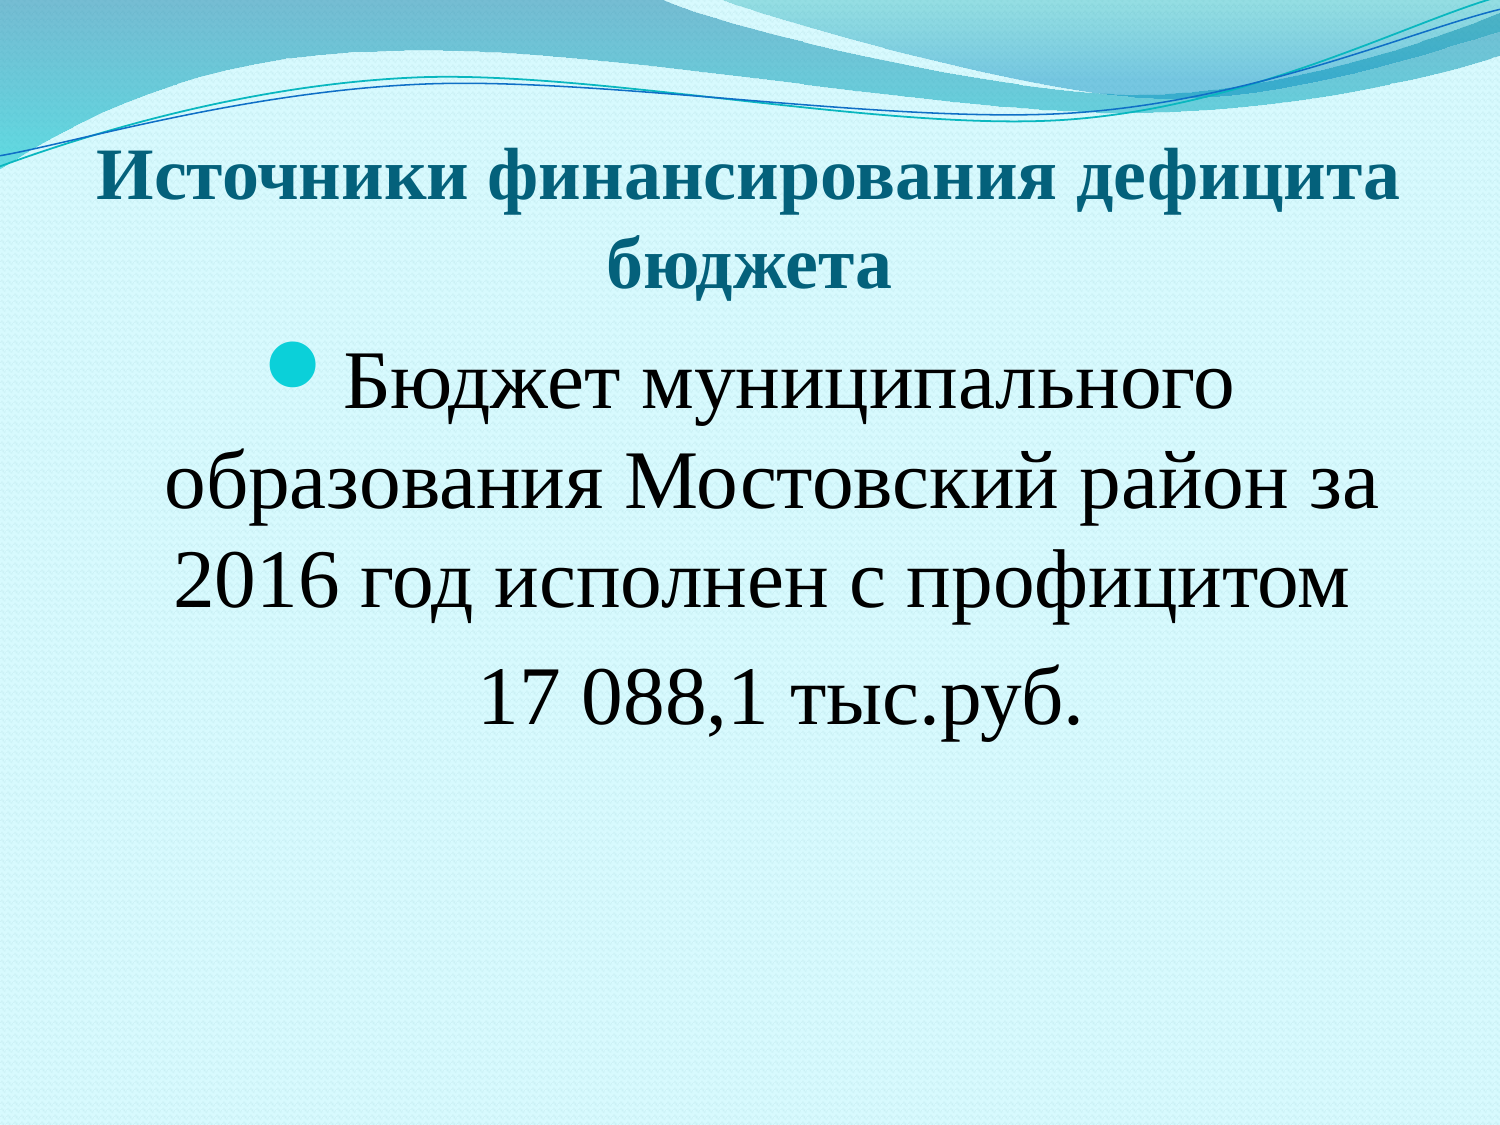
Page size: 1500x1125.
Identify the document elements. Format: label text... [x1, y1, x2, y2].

title Источники финансирования дефицита бюджета [75, 115, 1425, 303]
list Бюджет муниципального образования Мостовский район за 2016 год исполнен с профицитом 17 088,1 тыс.руб. [75, 317, 1425, 1038]
